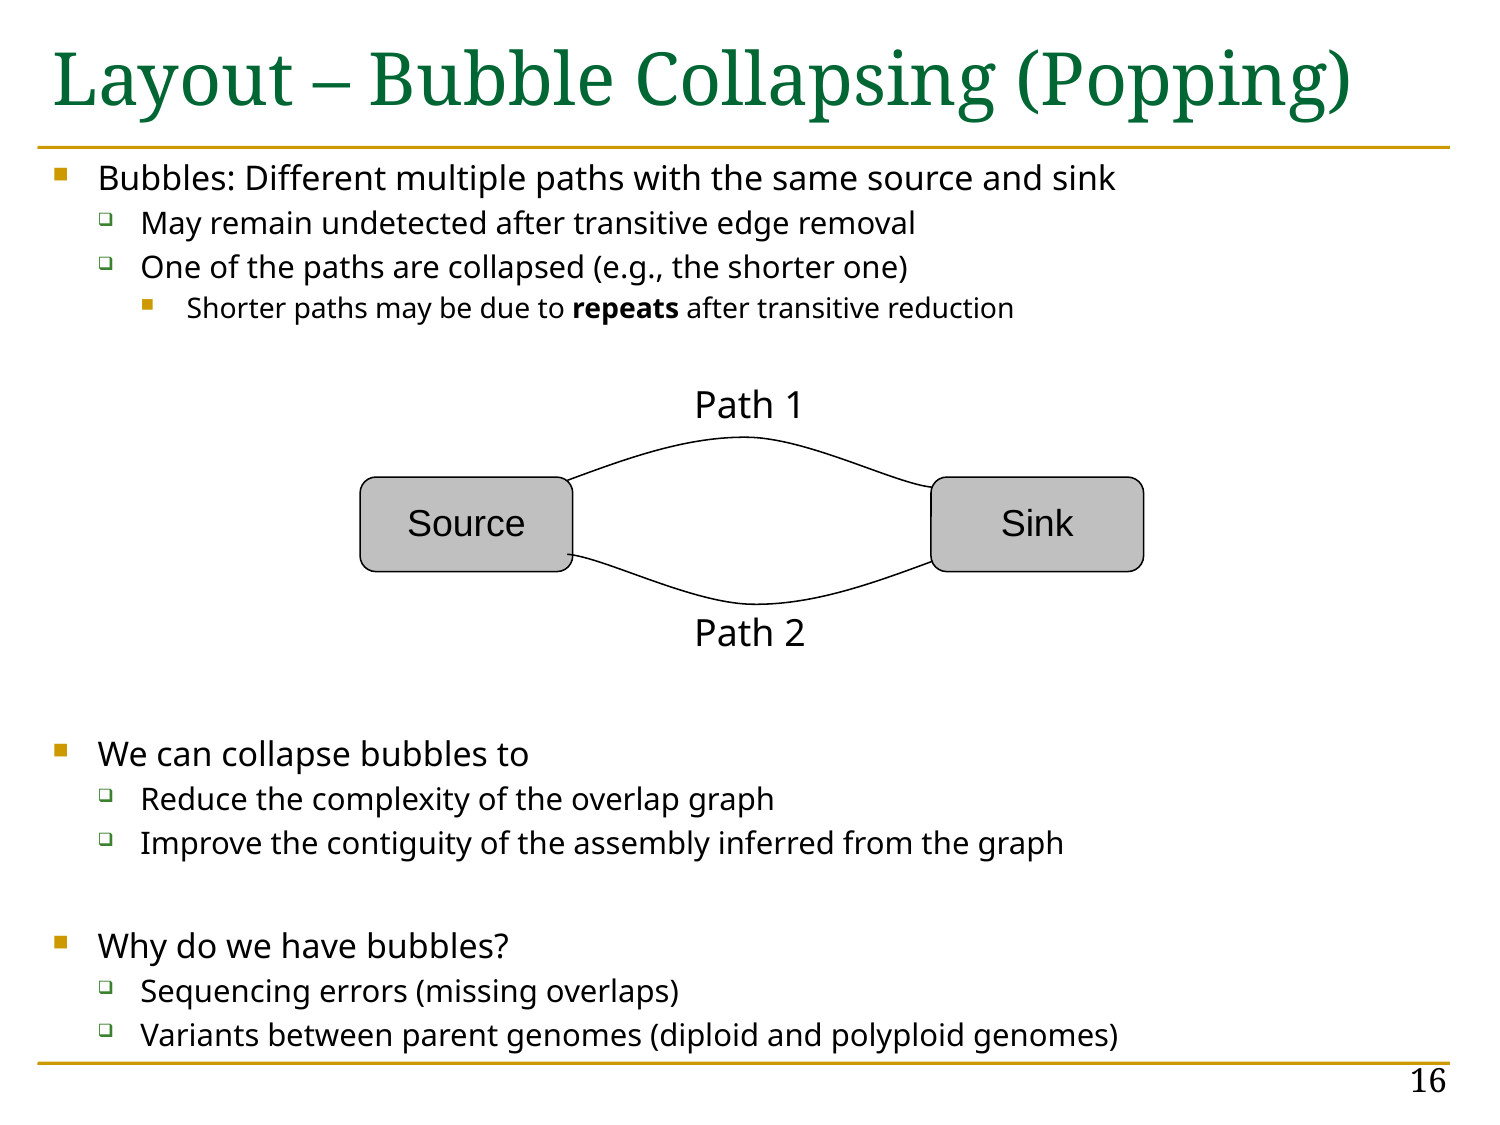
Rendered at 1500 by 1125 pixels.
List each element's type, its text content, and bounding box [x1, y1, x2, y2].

text_box Source [360, 477, 573, 572]
text_box Sink [930, 477, 1144, 572]
text_box [567, 437, 933, 488]
text_box [567, 554, 933, 601]
text_box Path 1 [679, 373, 821, 434]
slide_number 16 [1111, 1036, 1462, 1112]
text_box Path 2 [679, 601, 821, 662]
title Layout – Bubble Collapsing (Popping) [37, 24, 1450, 148]
list Bubbles: Different multiple paths with the same source and sink May remain undetected after transitive edge removal One of the paths are collapsed (e.g., the shorter one) Shorter paths may be due to repeats after transitive reduction We can collapse bubbles to Reduce the complexity of the overlap graph Improve the contiguity of the assembly inferred from the graph Why do we have bubbles? Sequencing errors (missing overlaps) Variants between parent genomes (diploid and polyploid genomes) [37, 149, 1448, 1071]
